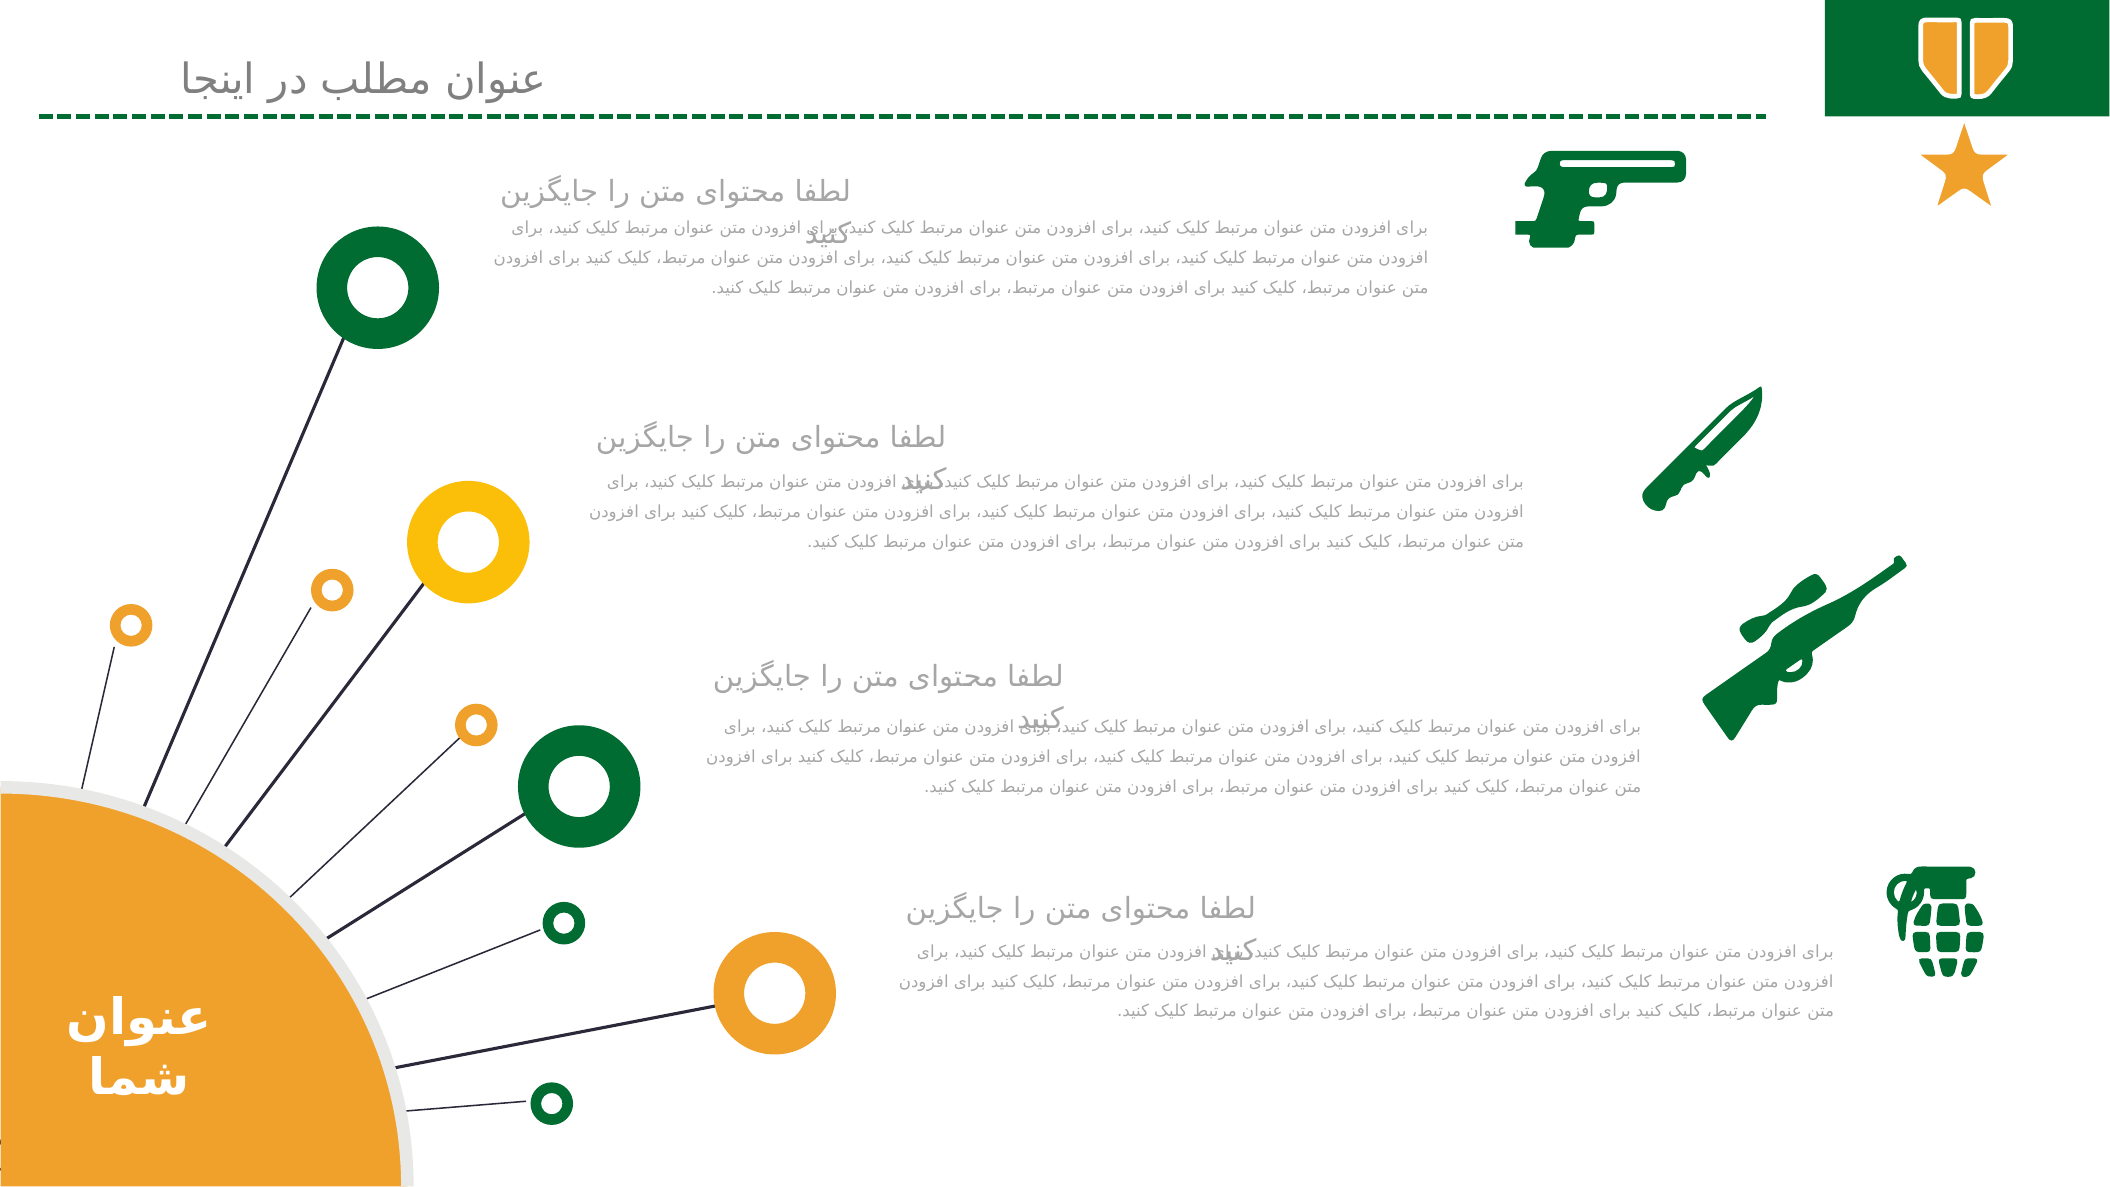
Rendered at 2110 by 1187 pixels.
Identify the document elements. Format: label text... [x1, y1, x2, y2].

text_box [1739, 574, 1827, 643]
text_box [1912, 931, 1931, 953]
text_box [1961, 958, 1978, 977]
text_box عنوان مطلب در اینجا [59, 44, 563, 107]
text_box برای افزودن متن عنوان مرتبط کلیک کنید، برای افزودن متن عنوان مرتبط کلیک کنید، برای افزودن متن عنوان مرتبط کلیک کنید، برای افزودن متن عنوان مرتبط کلیک کنید، برای افزودن متن عنوان مرتبط کلیک کنید، برای افزودن متن عنوان مرتبط، کلیک کنید برای افزودن متن عنوان مرتبط، کلیک کنید برای افزودن متن عنوان مرتبط، برای افزودن متن عنوان مرتبط کلیک کنید. [722, 698, 1658, 803]
text_box لطفا محتوای متن را جایگزین کنید [468, 157, 867, 258]
text_box [1936, 931, 1961, 953]
text_box لطفا محتوای متن را جایگزین کنید [722, 403, 963, 504]
text_box [1964, 903, 1983, 926]
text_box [0, 326, 722, 1176]
text_box [722, 932, 836, 1055]
text_box [1965, 931, 1984, 953]
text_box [0, 787, 408, 1187]
text_box [1913, 903, 1932, 926]
text_box [1642, 386, 1763, 512]
text_box [1938, 958, 1958, 977]
text_box [1515, 150, 1687, 248]
text_box [316, 226, 440, 326]
text_box [1936, 903, 1960, 926]
text_box برای افزودن متن عنوان مرتبط کلیک کنید، برای افزودن متن عنوان مرتبط کلیک کنید، برای افزودن متن عنوان مرتبط کلیک کنید، برای افزودن متن عنوان مرتبط کلیک کنید، برای افزودن متن عنوان مرتبط کلیک کنید، برای افزودن متن عنوان مرتبط، کلیک کنید برای افزودن متن عنوان مرتبط، کلیک کنید برای افزودن متن عنوان مرتبط، برای افزودن متن عنوان مرتبط کلیک کنید. [722, 453, 1540, 559]
text_box [1919, 958, 1936, 977]
text_box برای افزودن متن عنوان مرتبط کلیک کنید، برای افزودن متن عنوان مرتبط کلیک کنید، برای افزودن متن عنوان مرتبط کلیک کنید، برای افزودن متن عنوان مرتبط کلیک کنید، برای افزودن متن عنوان مرتبط کلیک کنید، برای افزودن متن عنوان مرتبط، کلیک کنید برای افزودن متن عنوان مرتبط، کلیک کنید برای افزودن متن عنوان مرتبط، برای افزودن متن عنوان مرتبط کلیک کنید. [873, 923, 1850, 1028]
text_box لطفا محتوای متن را جایگزین کنید [873, 874, 1273, 975]
text_box [1886, 866, 1976, 941]
text_box لطفا محتوای متن را جایگزین کنید [722, 642, 1080, 743]
text_box [1702, 555, 1907, 741]
text_box برای افزودن متن عنوان مرتبط کلیک کنید، برای افزودن متن عنوان مرتبط کلیک کنید، برای افزودن متن عنوان مرتبط کلیک کنید، برای افزودن متن عنوان مرتبط کلیک کنید، برای افزودن متن عنوان مرتبط کلیک کنید، برای افزودن متن عنوان مرتبط، کلیک کنید برای افزودن متن عنوان مرتبط، کلیک کنید برای افزودن متن عنوان مرتبط، برای افزودن متن عنوان مرتبط کلیک کنید. [468, 199, 1445, 304]
